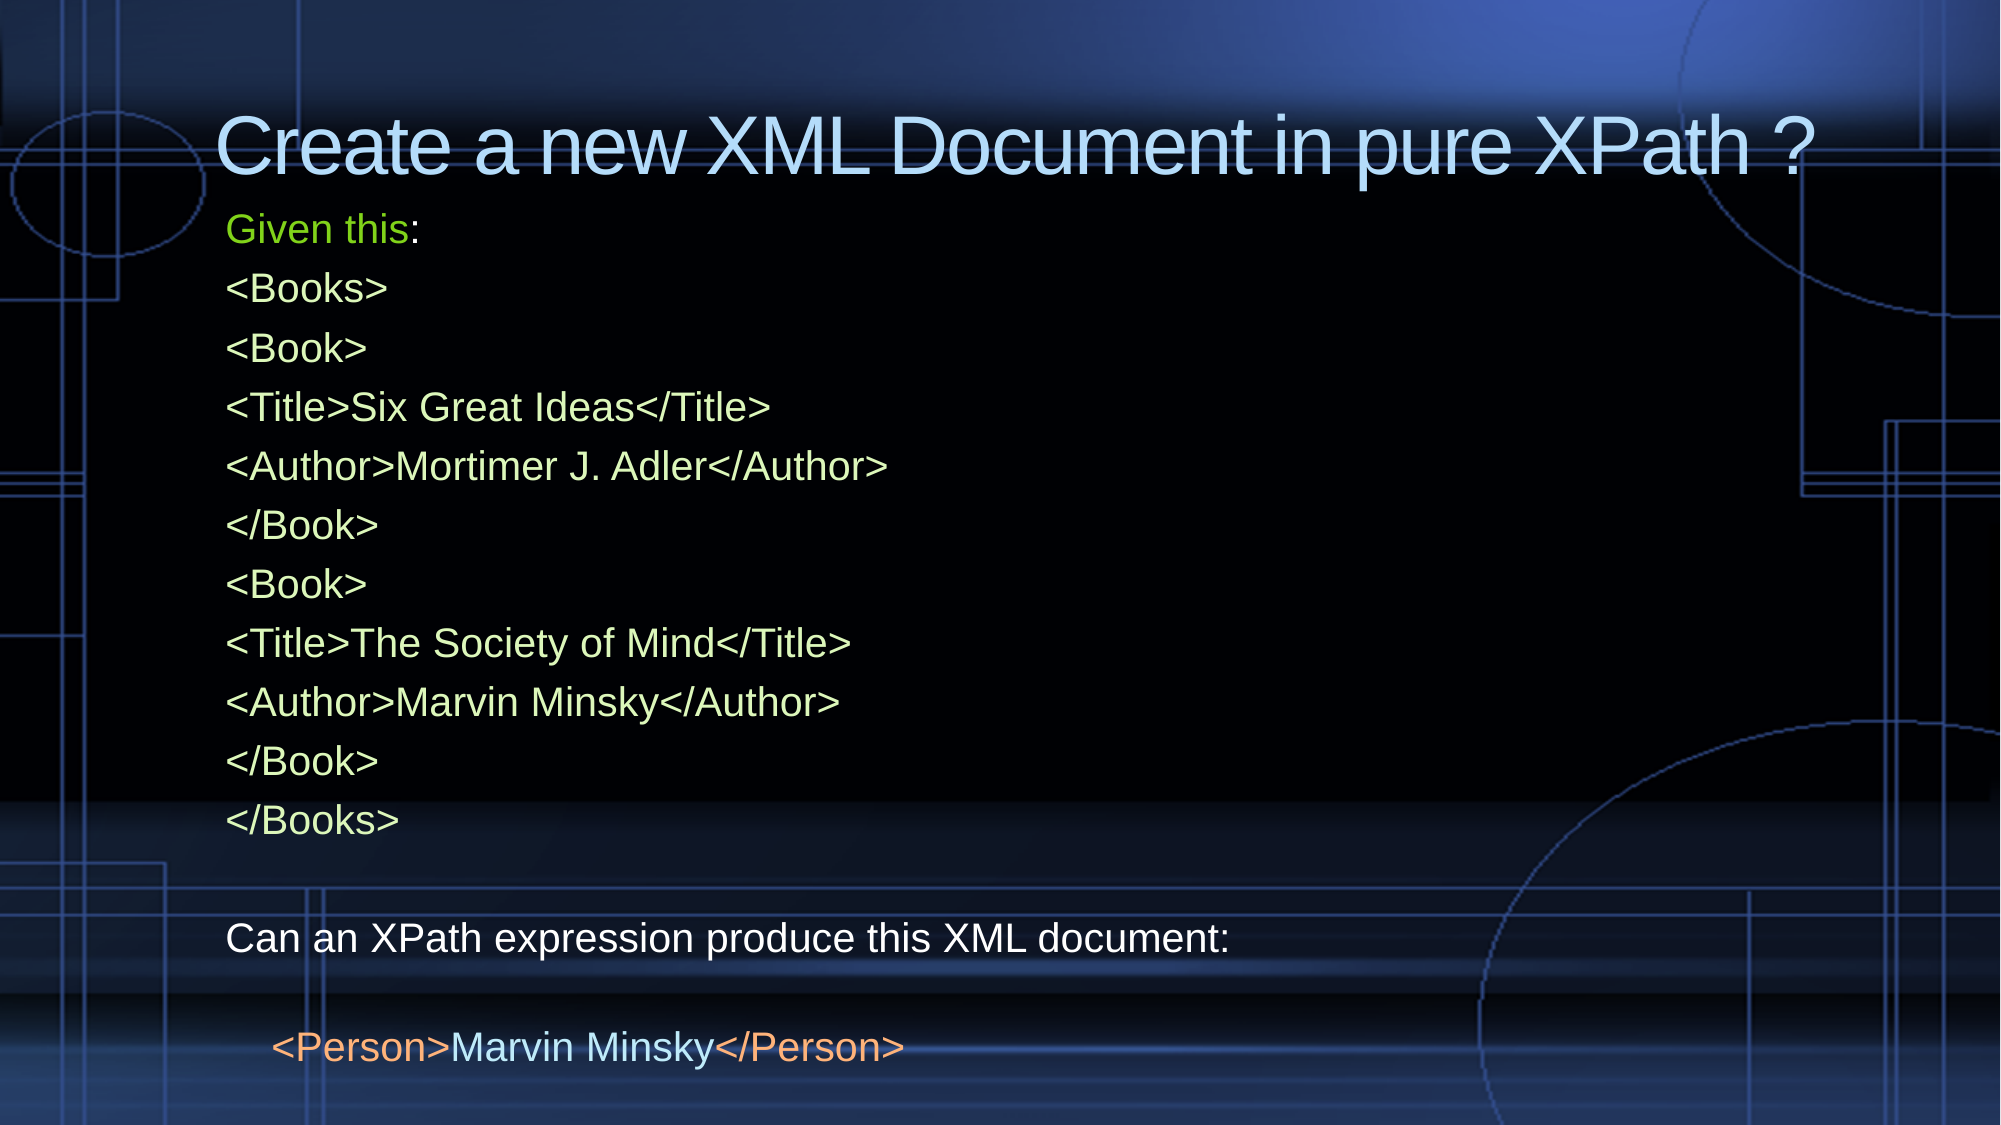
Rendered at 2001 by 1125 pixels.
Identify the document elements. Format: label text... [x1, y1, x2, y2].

list Given this: <Books> <Book> <Title>Six Great Ideas</Title> <Author>Mortimer J. Adler</Author> </Book> <Book> <Title>The Society of Mind</Title> <Author>Marvin Minsky</Author> </Book> </Books> Can an XPath expression produce this XML document: <Person>Marvin Minsky</Person> [200, 195, 1900, 1079]
picture [0, 0, 2001, 1125]
title Create a new XML Document in pure XPath ? [200, 83, 1900, 195]
